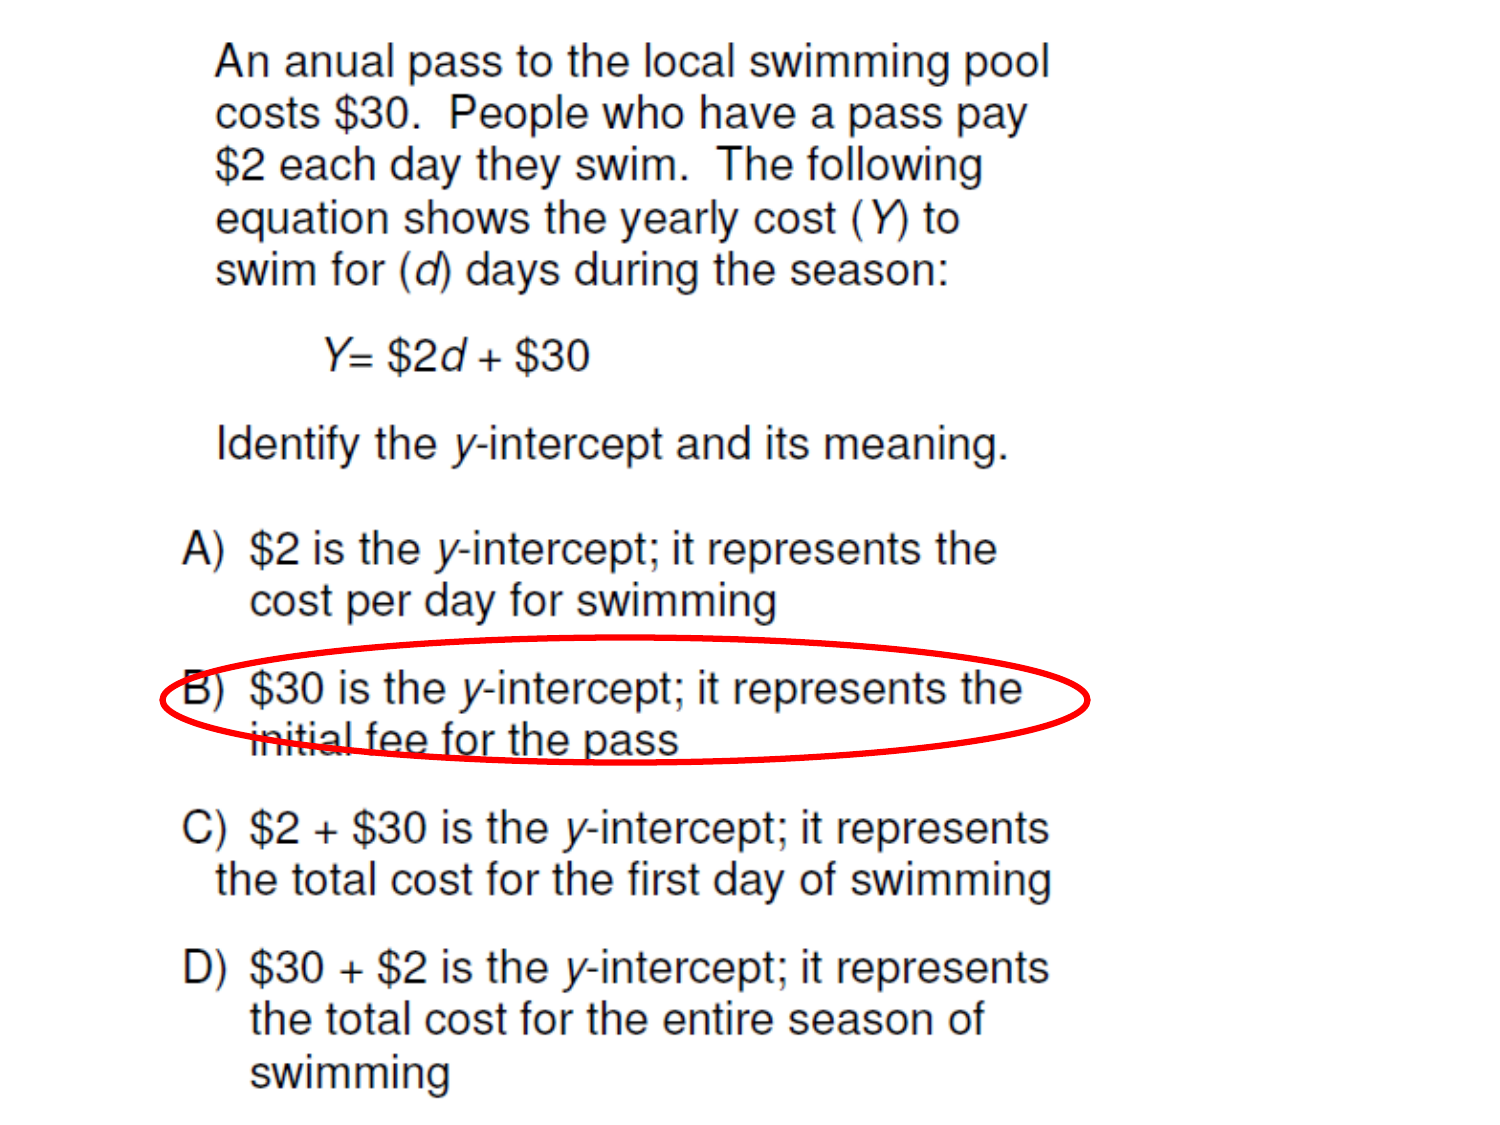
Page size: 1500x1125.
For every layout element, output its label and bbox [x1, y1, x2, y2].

text_box [160, 686, 169, 713]
picture [174, 20, 1101, 1125]
